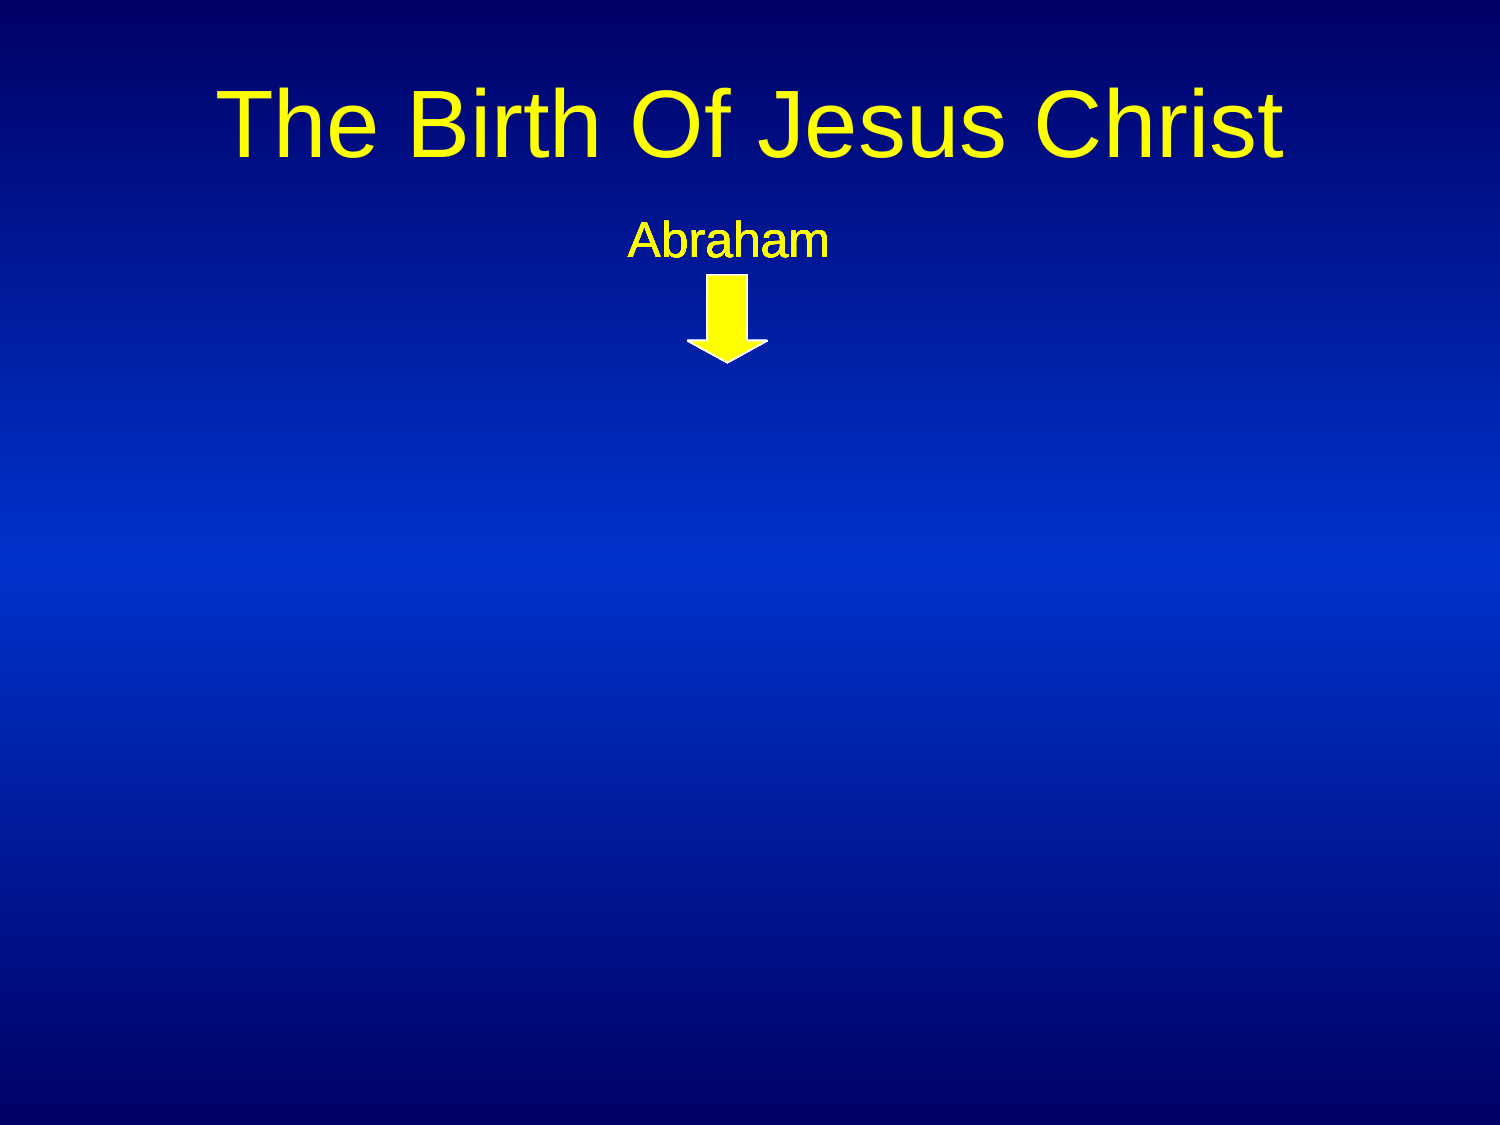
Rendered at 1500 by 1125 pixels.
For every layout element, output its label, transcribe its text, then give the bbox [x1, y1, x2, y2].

text_box [687, 274, 768, 363]
title The Birth Of Jesus Christ [37, 24, 1463, 213]
text_box Abraham [612, 199, 846, 275]
